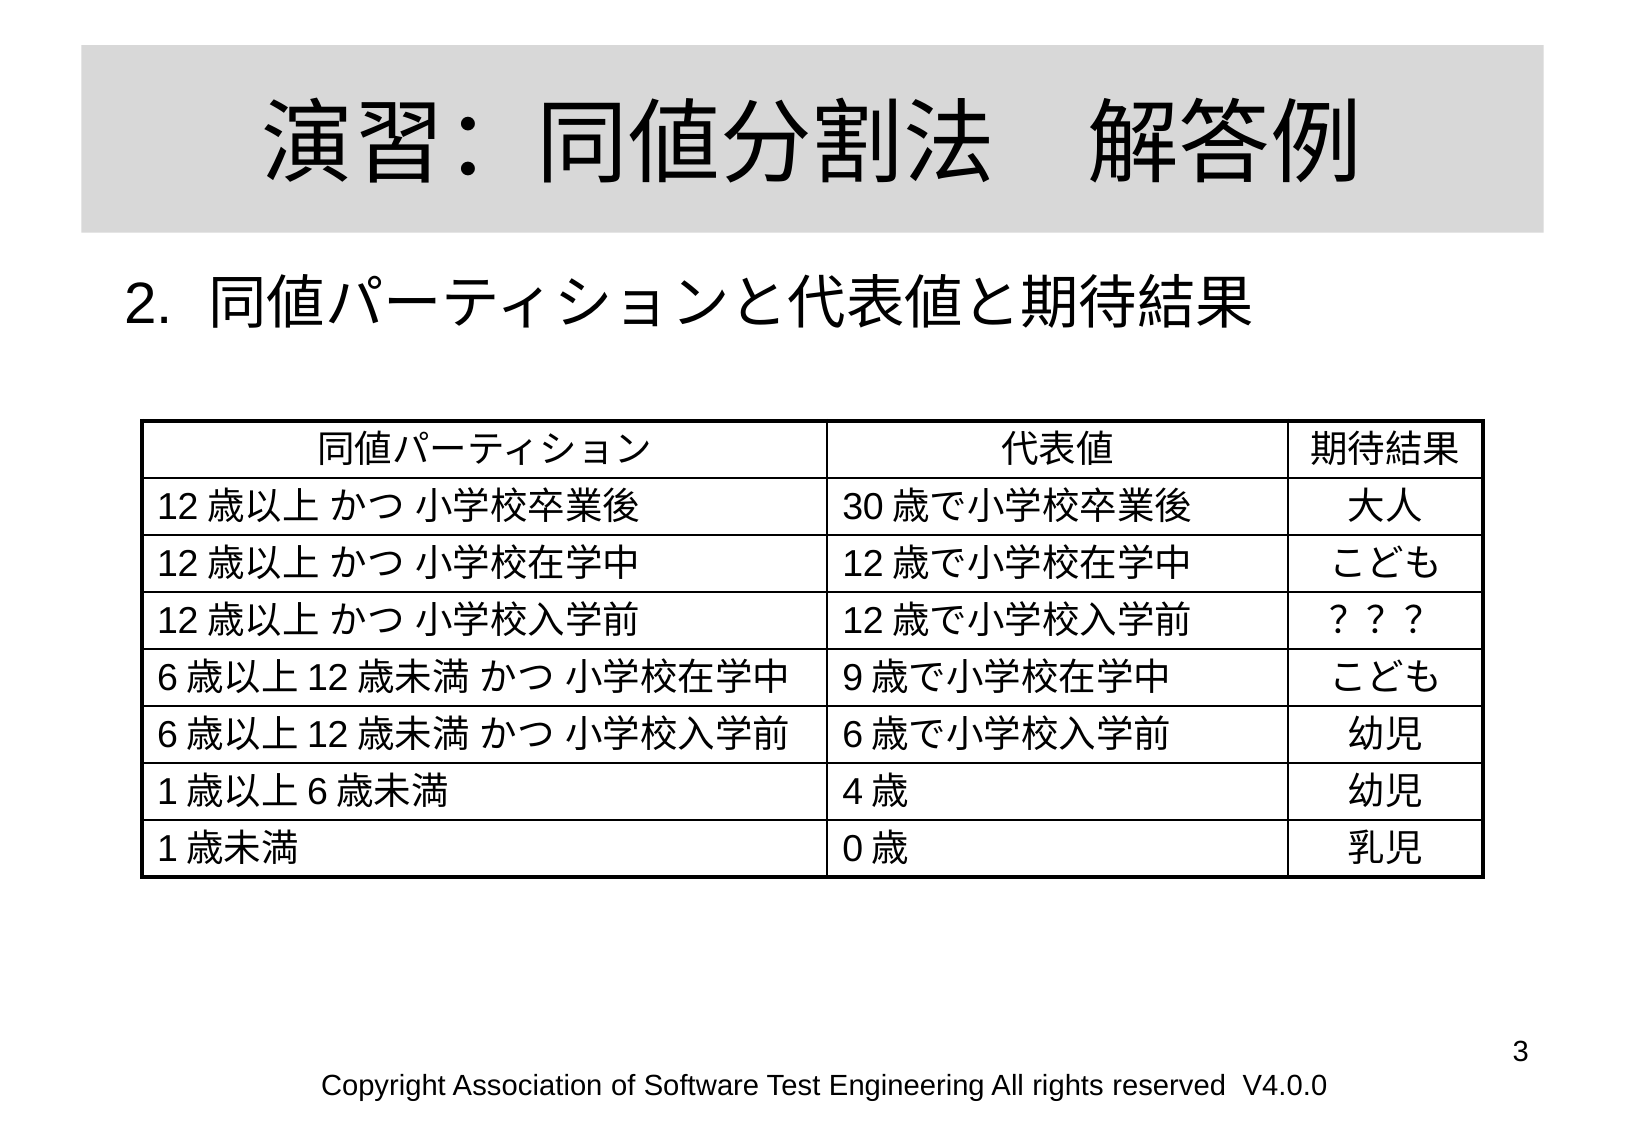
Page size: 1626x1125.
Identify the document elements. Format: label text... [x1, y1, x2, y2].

table_cell 1歳以上6歳未満 [144, 764, 826, 819]
table_cell 6歳以上12歳未満 かつ 小学校在学中 [144, 650, 826, 705]
table_cell こども [1289, 650, 1481, 705]
table_cell 12歳以上 かつ 小学校在学中 [144, 536, 826, 591]
table_cell 乳児 [1289, 821, 1481, 875]
table_header 同値パーティション [144, 423, 826, 477]
table_cell 12歳で小学校入学前 [828, 593, 1287, 648]
table_cell 幼児 [1289, 707, 1481, 762]
table_cell 12歳以上 かつ 小学校入学前 [144, 593, 826, 648]
table_header 期待結果 [1289, 423, 1481, 477]
table_cell 6歳で小学校入学前 [828, 707, 1287, 762]
table_cell ？？？ [1289, 593, 1481, 648]
table_cell 30歳で小学校卒業後 [828, 479, 1287, 534]
table_cell 9歳で小学校在学中 [828, 650, 1287, 705]
table_cell 6歳以上12歳未満 かつ 小学校入学前 [144, 707, 826, 762]
table_cell こども [1289, 536, 1481, 591]
table_cell 4歳 [828, 764, 1287, 819]
slide_number ‹#› [1164, 1024, 1544, 1103]
table_cell 0歳 [828, 821, 1287, 875]
footer Copyright Association of Software Test Engineering All rights reserved V4.0.0 [233, 1058, 1164, 1103]
table_cell 幼児 [1289, 764, 1481, 819]
title 演習：同値分割法 解答例 [81, 45, 1544, 233]
table_cell 1歳未満 [144, 821, 826, 875]
table_cell 12歳以上 かつ 小学校卒業後 [144, 479, 826, 534]
table_cell 12歳で小学校在学中 [828, 536, 1287, 591]
table_header 代表値 [828, 423, 1287, 477]
text_box 同値パーティションと代表値と期待結果 [109, 257, 1528, 1026]
table_cell 大人 [1289, 479, 1481, 534]
